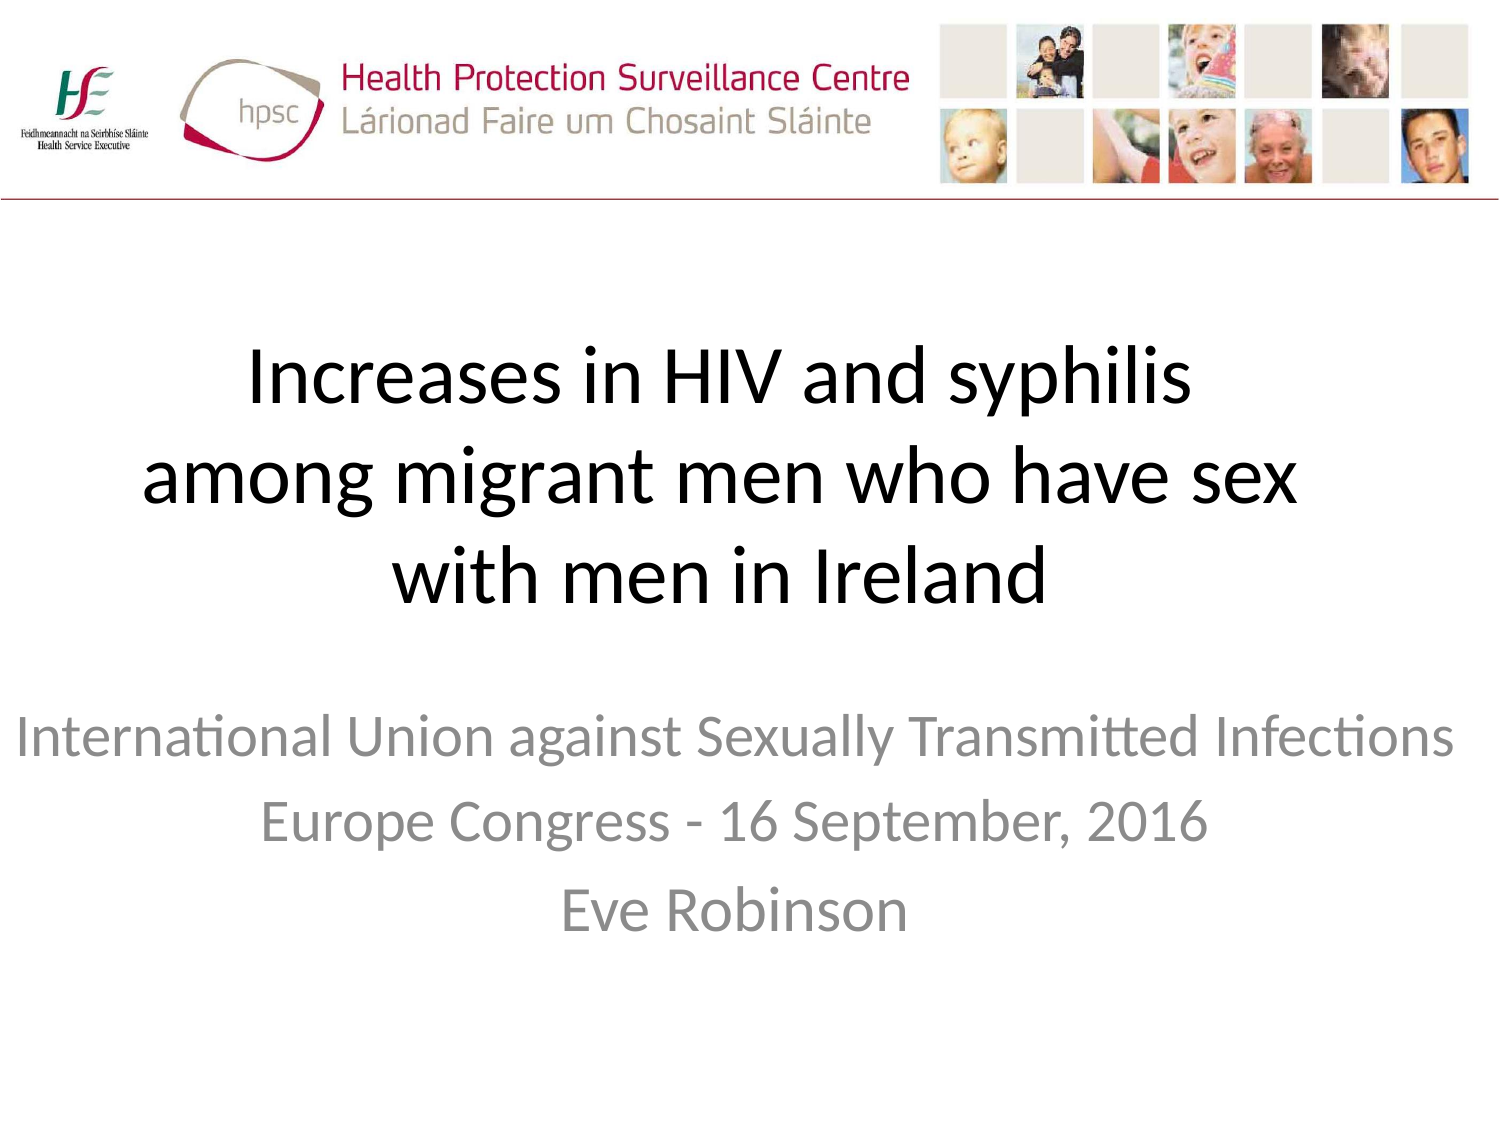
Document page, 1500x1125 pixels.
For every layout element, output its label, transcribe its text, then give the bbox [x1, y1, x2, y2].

text_box Increases in HIV and syphilis among migrant men who have sex with men in Ireland [112, 349, 1329, 591]
subtitle International Union against Sexually Transmitted Infections Europe Congress - 16 September, 2016 Eve Robinson [0, 688, 1471, 976]
picture [0, 0, 1500, 201]
